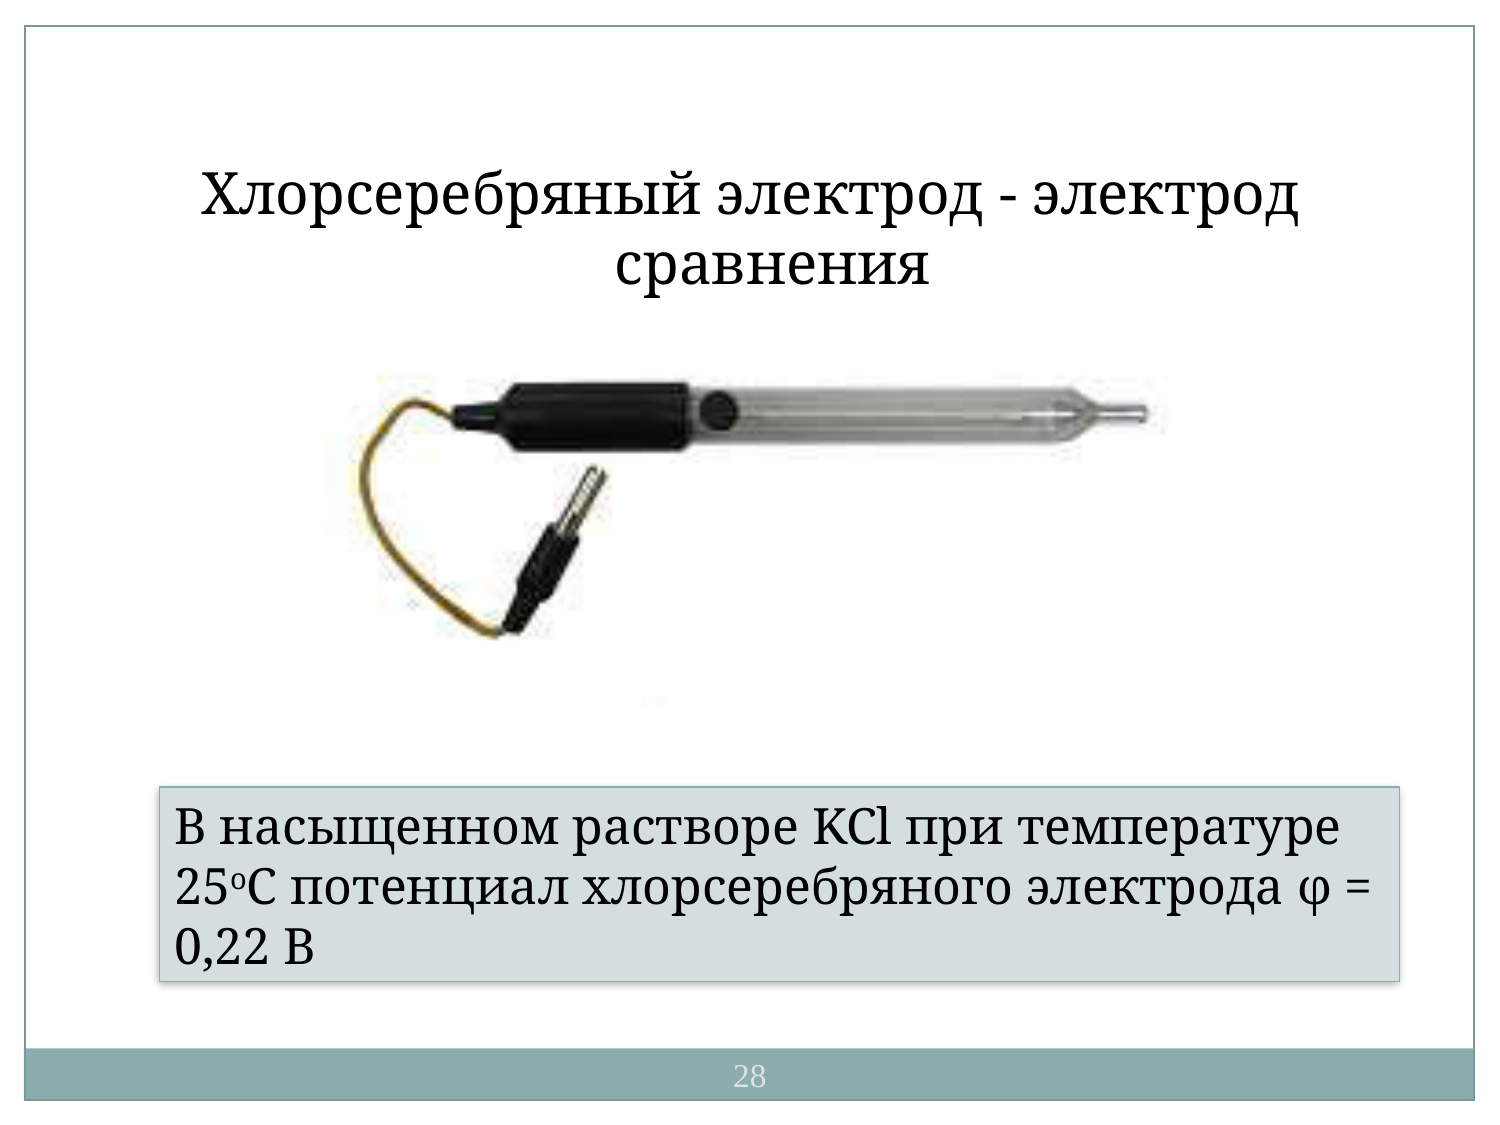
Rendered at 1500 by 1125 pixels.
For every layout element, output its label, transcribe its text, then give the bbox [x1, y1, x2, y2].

text_box Хлорсеребряный электрод - электрод сравнения [53, 148, 1448, 291]
text_box В насыщенном растворе KCl при температуре 25оС потенциал хлорсеребряного электрода φ = 0,22 В [159, 786, 1400, 982]
slide_number 28 [699, 1037, 800, 1110]
picture [324, 266, 1200, 714]
